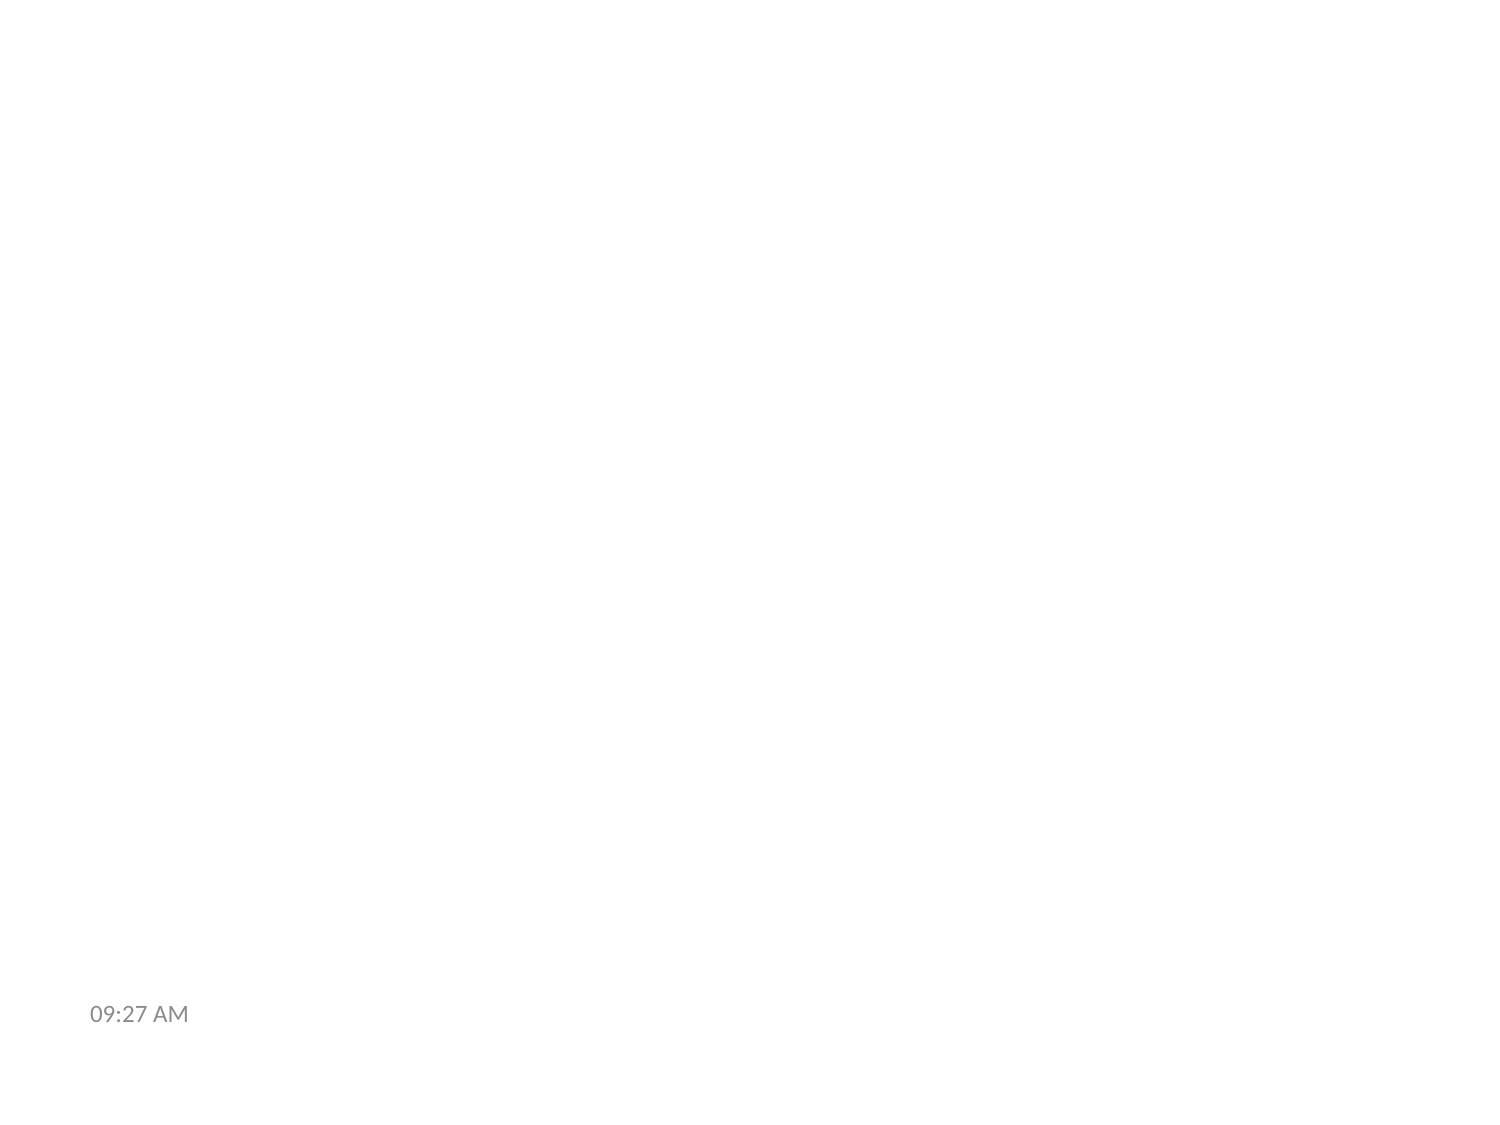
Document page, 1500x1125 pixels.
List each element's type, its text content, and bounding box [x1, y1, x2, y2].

text_box 3:35 PM [75, 982, 425, 1043]
